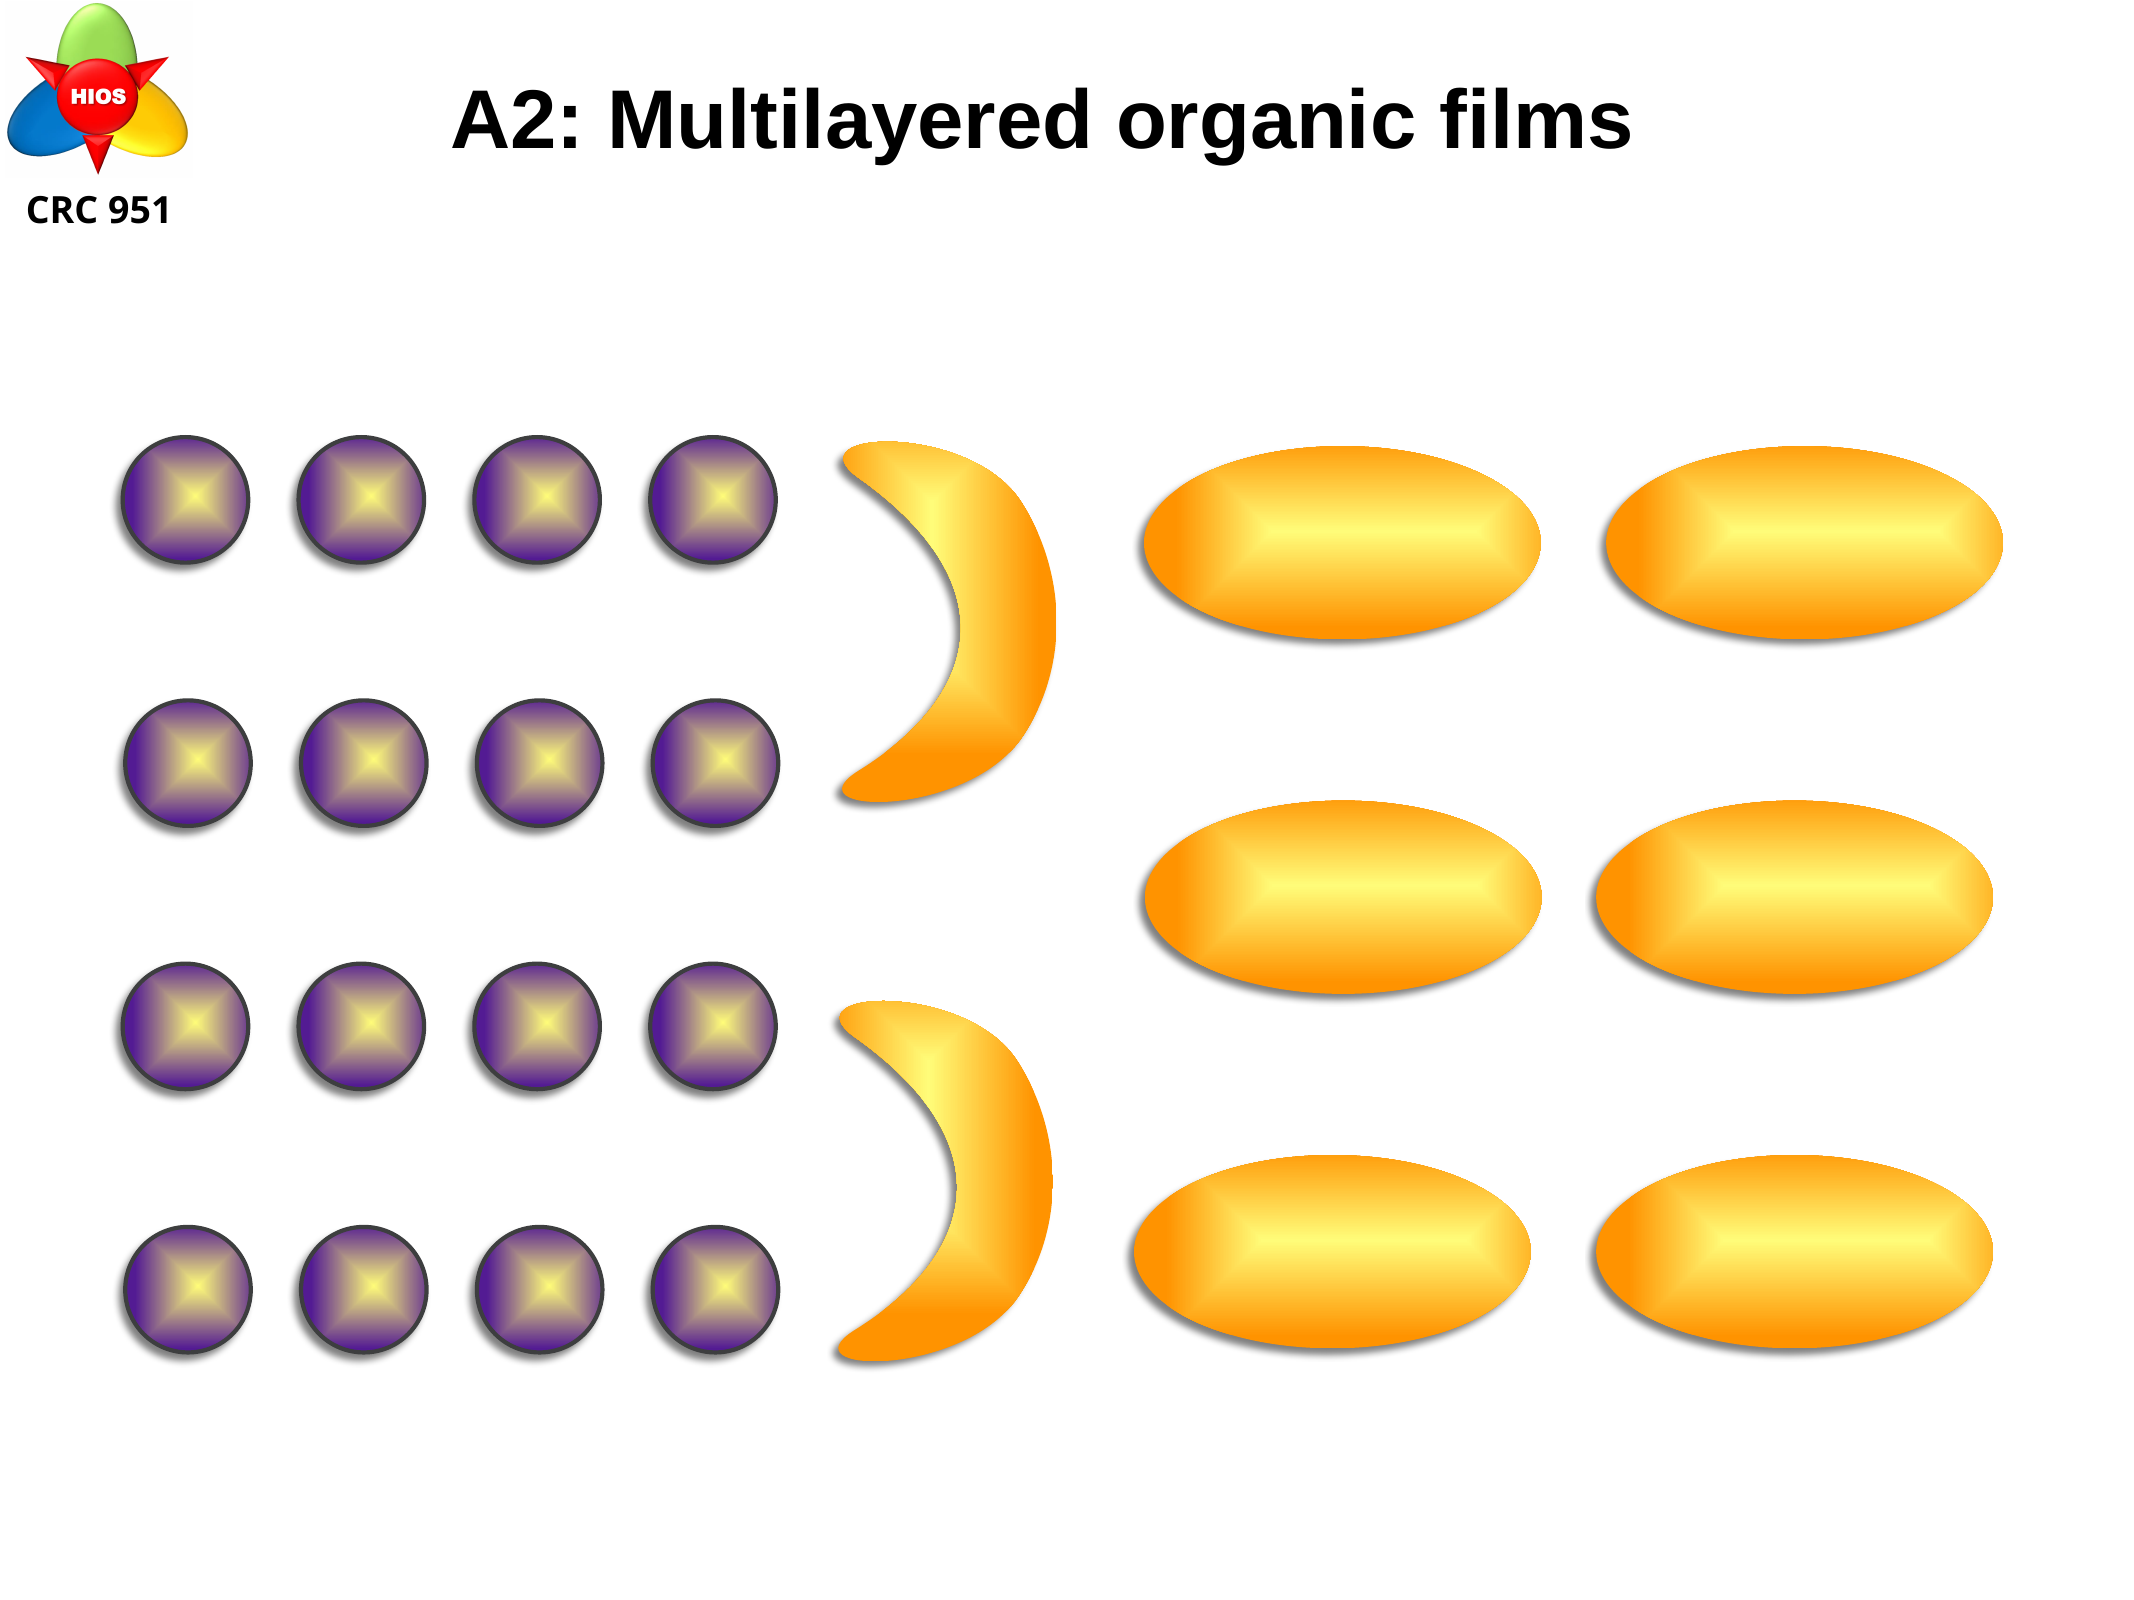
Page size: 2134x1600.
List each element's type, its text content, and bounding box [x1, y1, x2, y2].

text_box CRC 951 [5, 182, 193, 240]
picture [5, 1, 193, 178]
text_box [122, 437, 249, 563]
text_box [1606, 446, 2003, 640]
text_box [301, 1226, 427, 1353]
text_box [474, 437, 600, 563]
text_box [652, 1226, 779, 1353]
text_box [650, 437, 776, 563]
text_box [301, 700, 427, 826]
text_box A2: Multilayered organic films [36, 24, 2050, 206]
text_box [842, 441, 1057, 803]
text_box [298, 963, 425, 1090]
text_box [1133, 1155, 1531, 1349]
text_box [1143, 446, 1541, 640]
text_box [476, 700, 603, 826]
text_box [1596, 800, 1993, 994]
text_box [298, 437, 425, 563]
text_box [122, 963, 249, 1090]
text_box [1596, 1155, 1993, 1349]
text_box [125, 700, 251, 826]
text_box [476, 1226, 603, 1353]
text_box [1144, 800, 1542, 994]
text_box [652, 700, 779, 826]
text_box [125, 1226, 251, 1353]
text_box [474, 963, 600, 1090]
text_box [650, 963, 776, 1090]
text_box [838, 1000, 1053, 1362]
